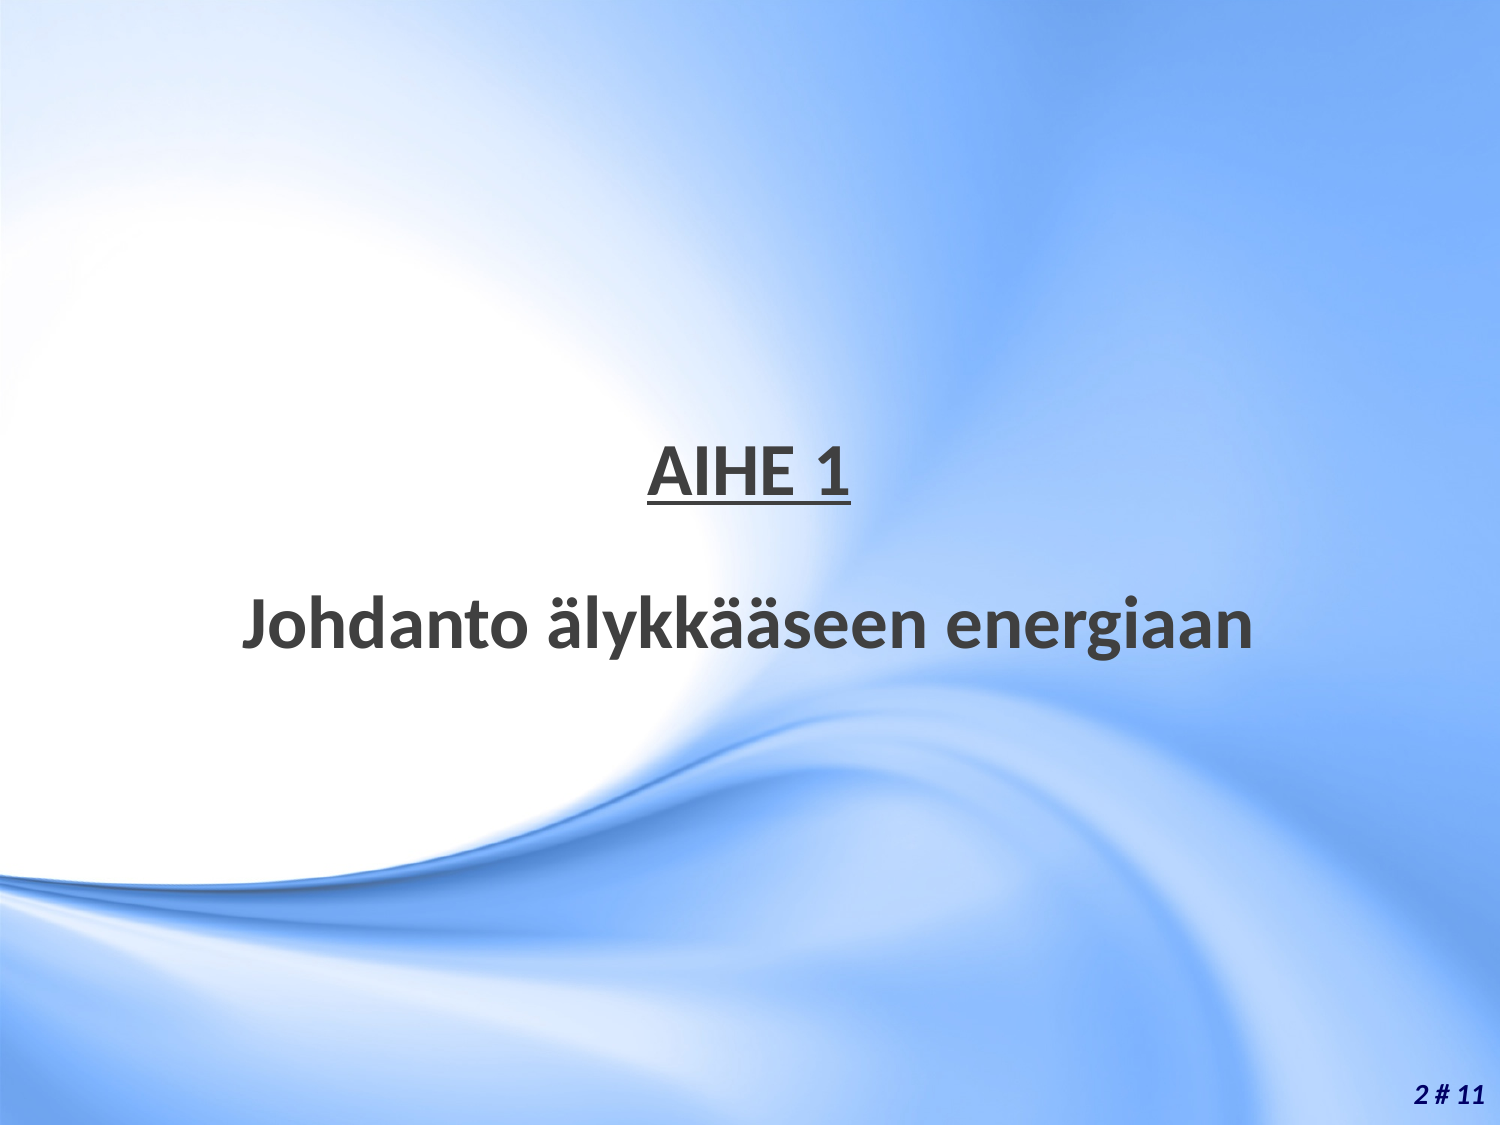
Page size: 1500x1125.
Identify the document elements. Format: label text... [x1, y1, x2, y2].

list AIHE 1 Johdanto älykkääseen energiaan [26, 260, 1472, 849]
picture [0, 0, 1500, 1125]
text_box 2 # 11 [1270, 1075, 1500, 1123]
